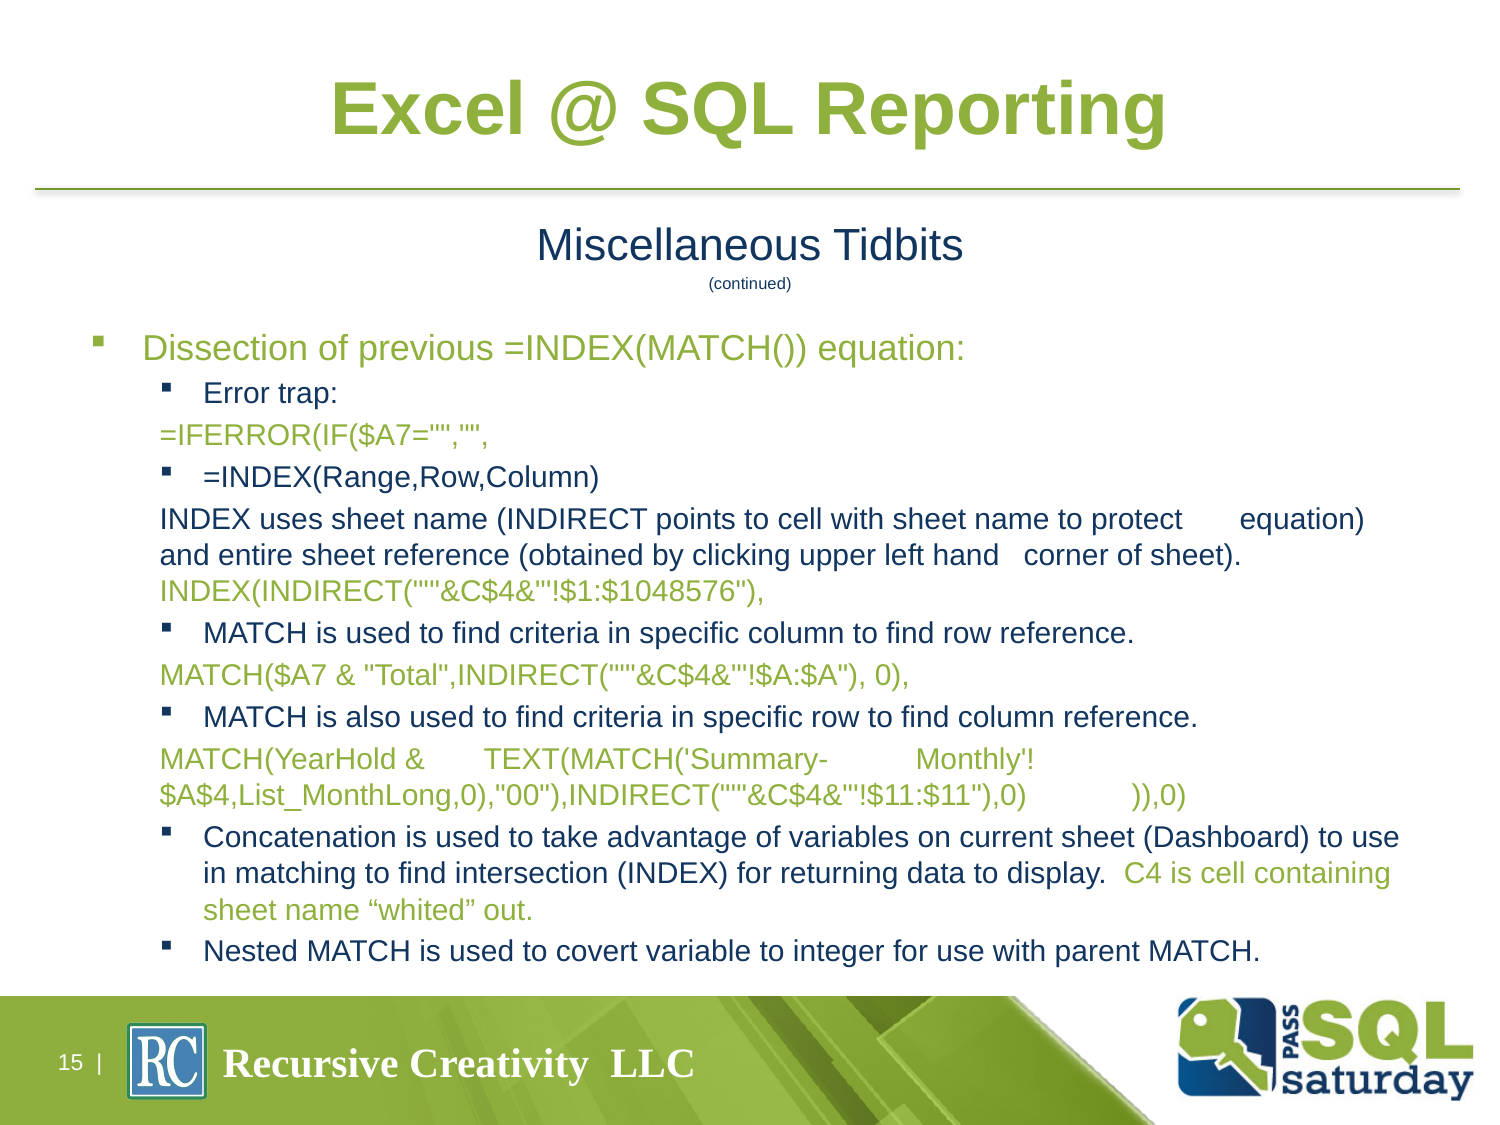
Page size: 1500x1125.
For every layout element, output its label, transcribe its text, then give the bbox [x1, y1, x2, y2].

title Excel @ SQL Reporting [75, 39, 1425, 170]
text_box 15 | [37, 1031, 124, 1092]
picture [0, 969, 1483, 1125]
list Miscellaneous Tidbits (continued) Dissection of previous =INDEX(MATCH()) equation: Error trap: =IFERROR(IF($A7="","", =INDEX(Range,Row,Column) INDEX uses sheet name (INDIRECT points to cell with sheet name to protect equation) and entire sheet reference (obtained by clicking upper left hand corner of sheet). INDEX(INDIRECT("'"&C$4&"'!$1:$1048576"), MATCH is used to find criteria in specific column to find row reference. MATCH($A7 & "Total",INDIRECT("'"&C$4&"'!$A:$A"), 0), MATCH is also used to find criteria in specific row to find column reference. MATCH(YearHold & TEXT(MATCH('Summary- Monthly'!$A$4,List_MonthLong,0),"00"),INDIRECT("'"&C$4&"'!$11:$11"),0) )),0) Concatenation is used to take advantage of variables on current sheet (Dashboard) to use in matching to find intersection (INDEX) for returning data to display. C4 is cell containing sheet name “whited” out. Nested MATCH is used to covert variable to integer for use with parent MATCH. [75, 207, 1425, 986]
footer Recursive Creativity LLC [207, 1031, 825, 1092]
